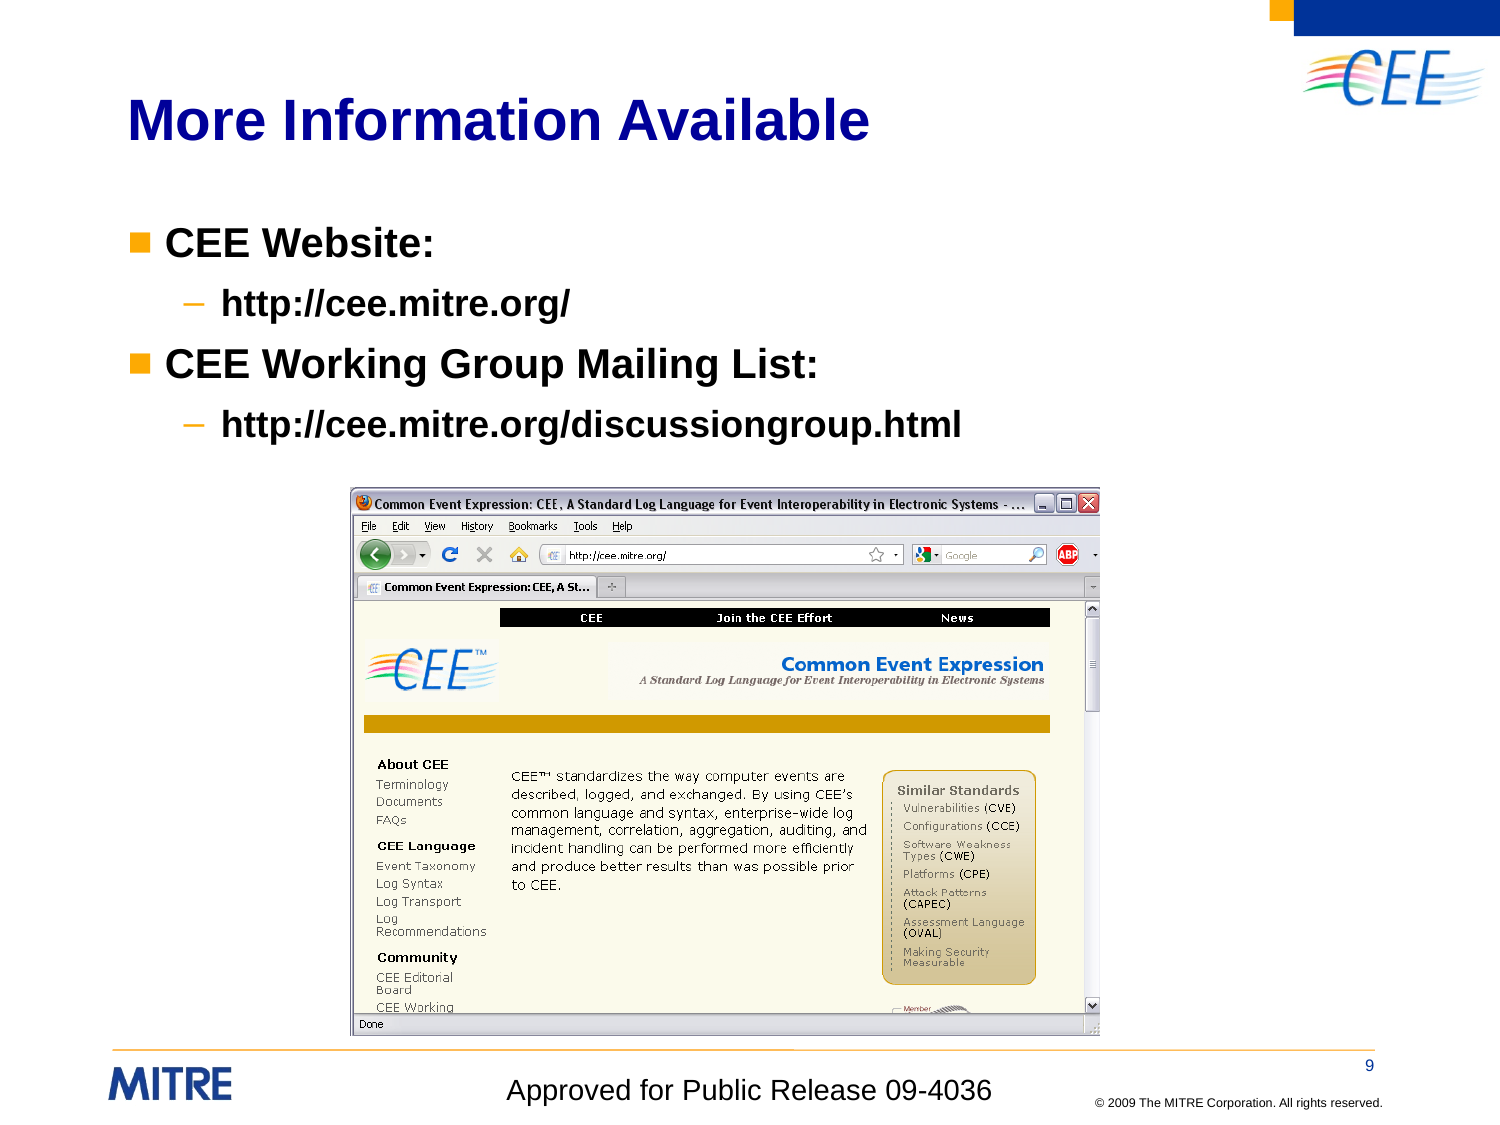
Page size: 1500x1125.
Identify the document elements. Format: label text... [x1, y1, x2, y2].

picture [349, 487, 1101, 1036]
picture [103, 1064, 236, 1106]
list CEE Website: http://cee.mitre.org/ CEE Working Group Mailing List: http://cee.mitre.org/discussiongroup.html [112, 212, 1376, 1015]
picture [1290, 37, 1500, 122]
title More Information Available [112, 45, 1375, 200]
slide_number 9 [1301, 1049, 1390, 1076]
